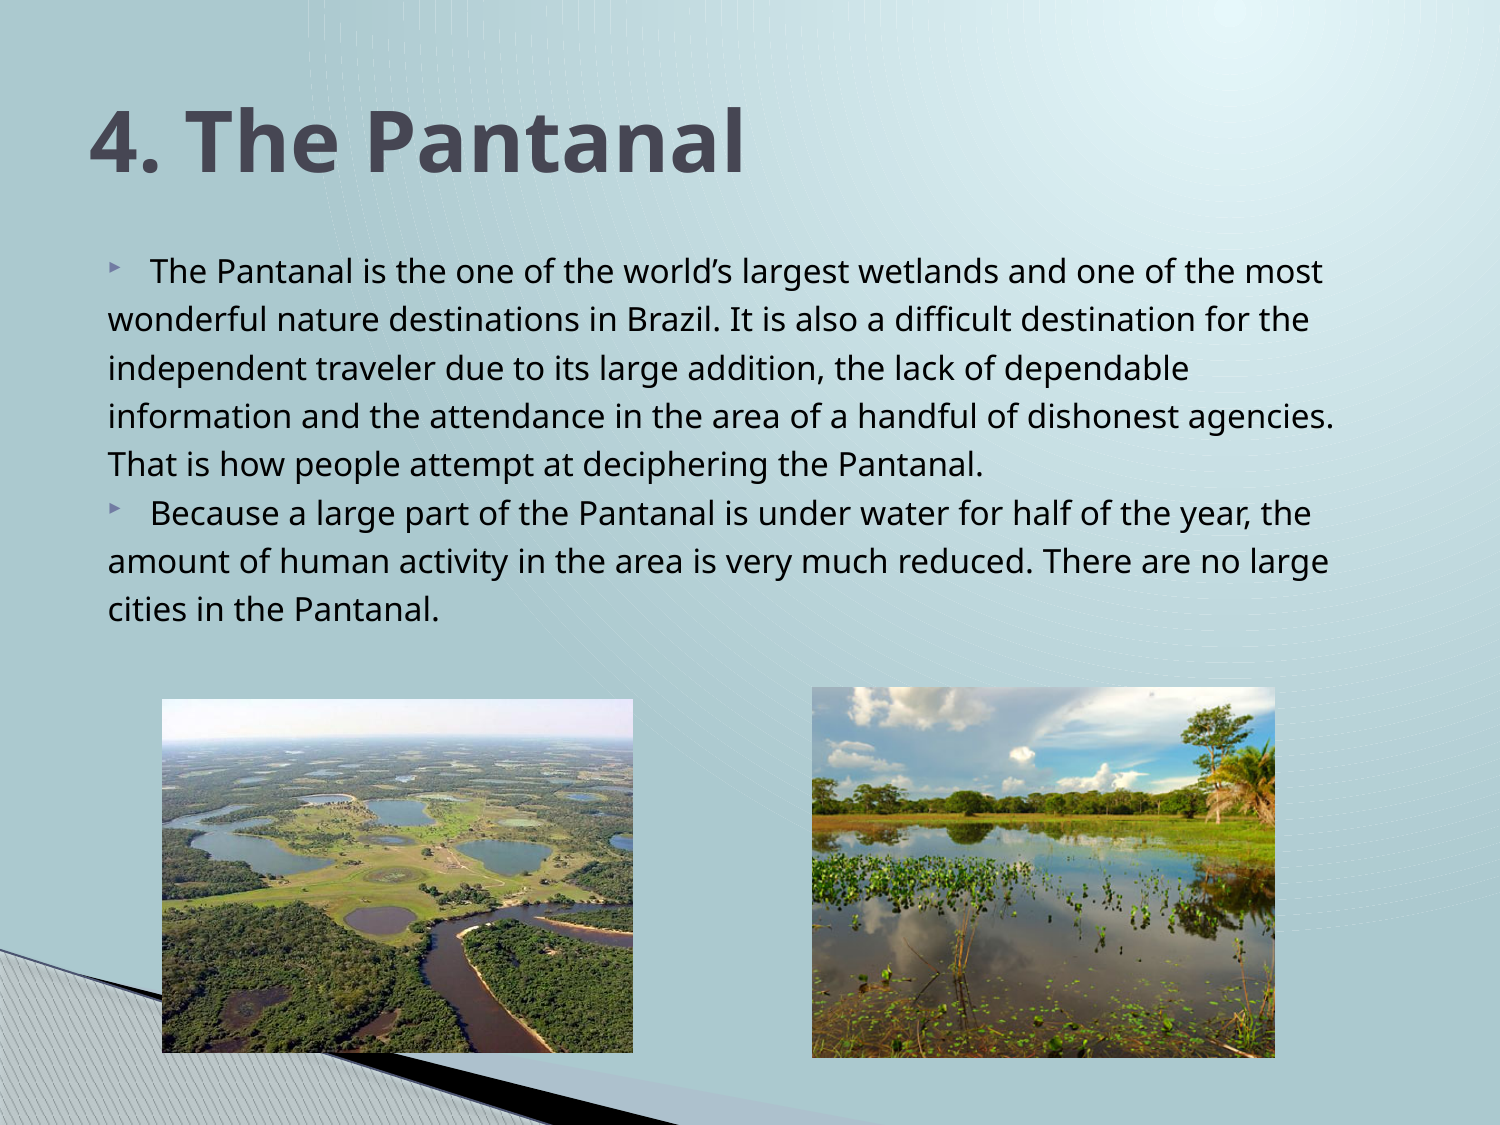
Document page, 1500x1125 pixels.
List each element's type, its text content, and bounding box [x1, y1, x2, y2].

list The Pantanal is the one of the world’s largest wetlands and one of the most wonderful nature destinations in Brazil. It is also a difficult destination for the independent traveler due to its large addition, the lack of dependable information and the attendance in the area of a handful of dishonest agencies. That is how people attempt at deciphering the Pantanal. Because a large part of the Pantanal is under water for half of the year, the amount of human activity in the area is very much reduced. There are no large cities in the Pantanal. [75, 243, 1425, 986]
picture [162, 699, 633, 1053]
title 4. The Pantanal [75, 45, 1425, 233]
picture [812, 687, 1276, 1058]
